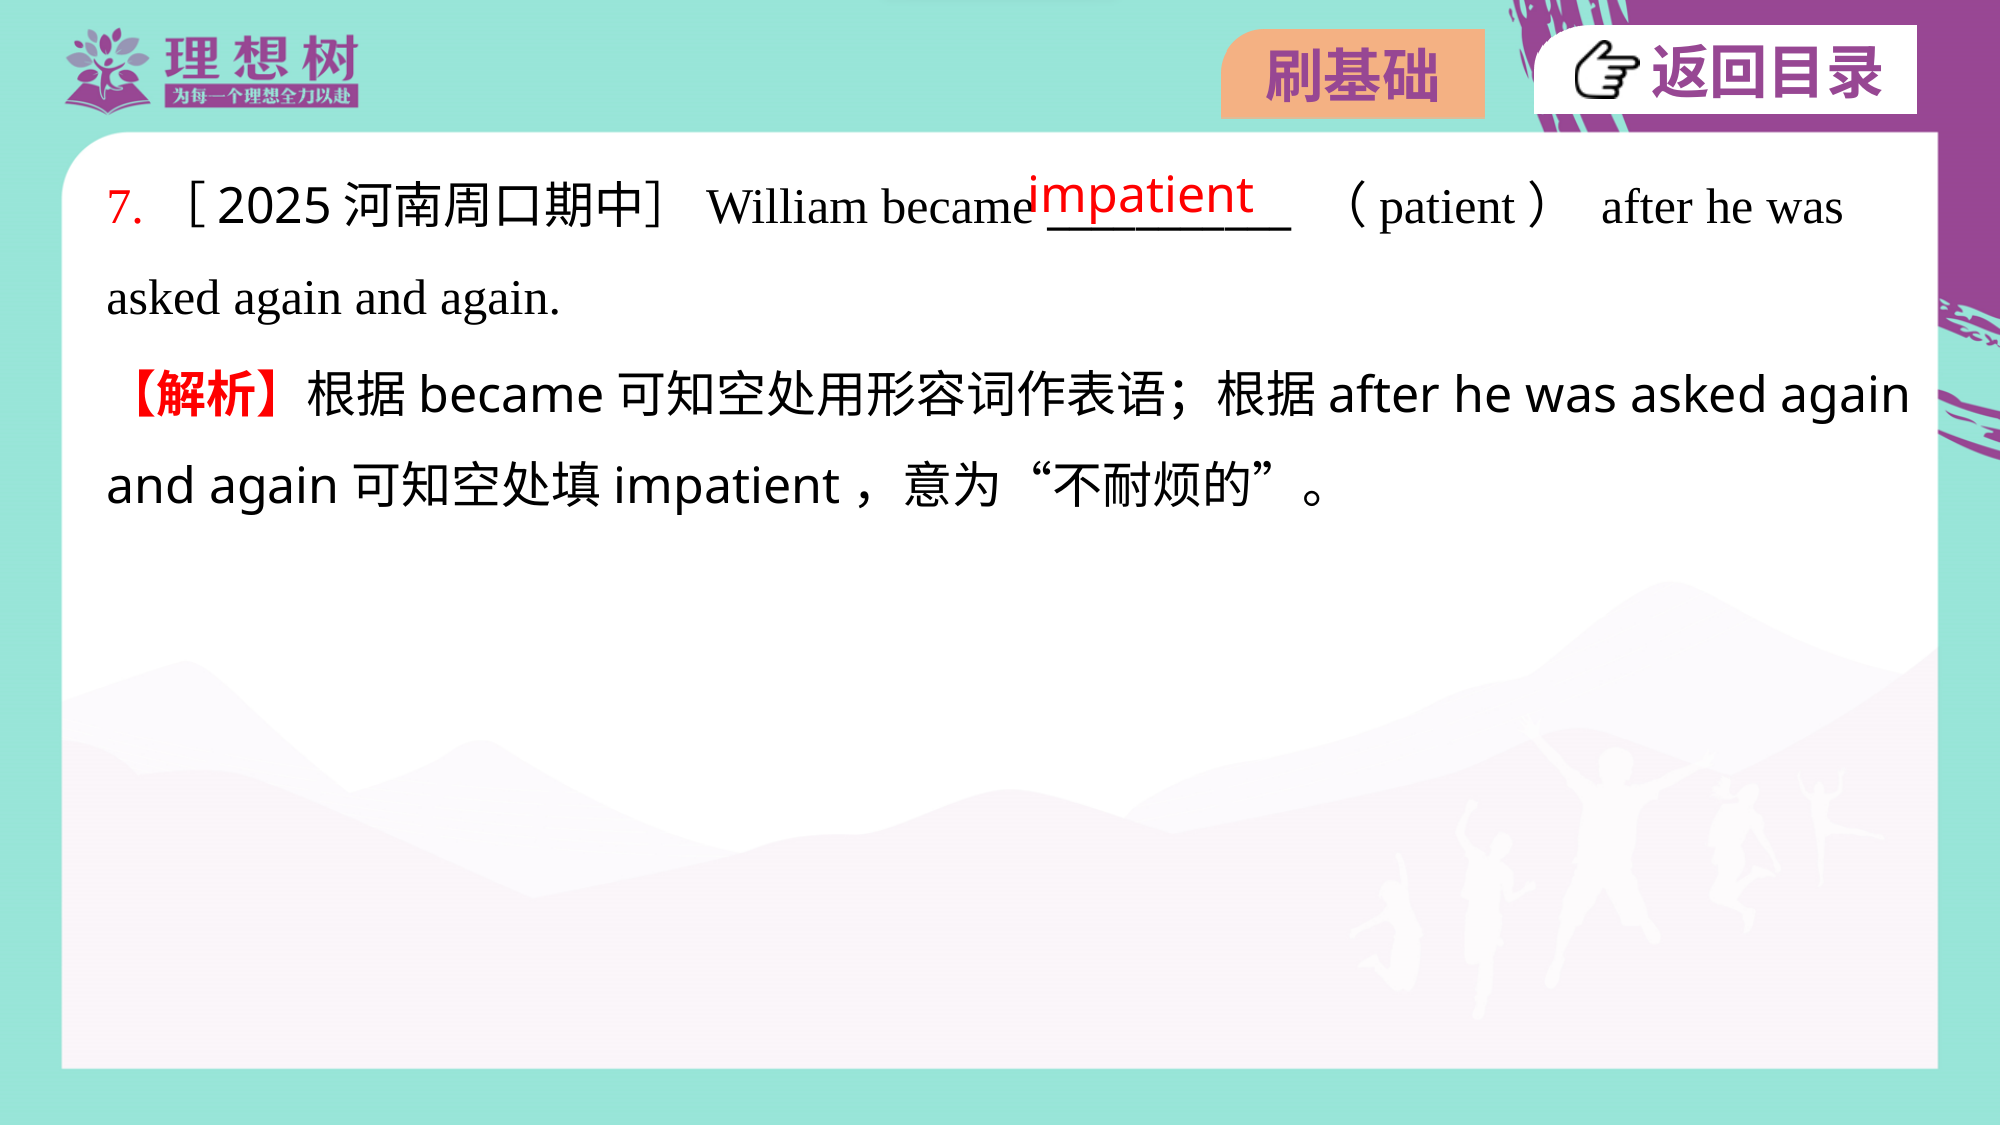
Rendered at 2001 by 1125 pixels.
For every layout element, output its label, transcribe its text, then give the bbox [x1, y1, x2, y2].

text_box 7.［2025河南周口期中］William became ___________ （patient） after he was asked again and again. [106, 141, 1895, 325]
picture [0, 0, 2000, 1125]
text_box impatient [1010, 135, 1272, 223]
text_box 【解析】根据became可知空处用形容词作表语；根据after he was asked again and again可知空处填impatient，意为“不耐烦的”。 [106, 330, 1895, 514]
